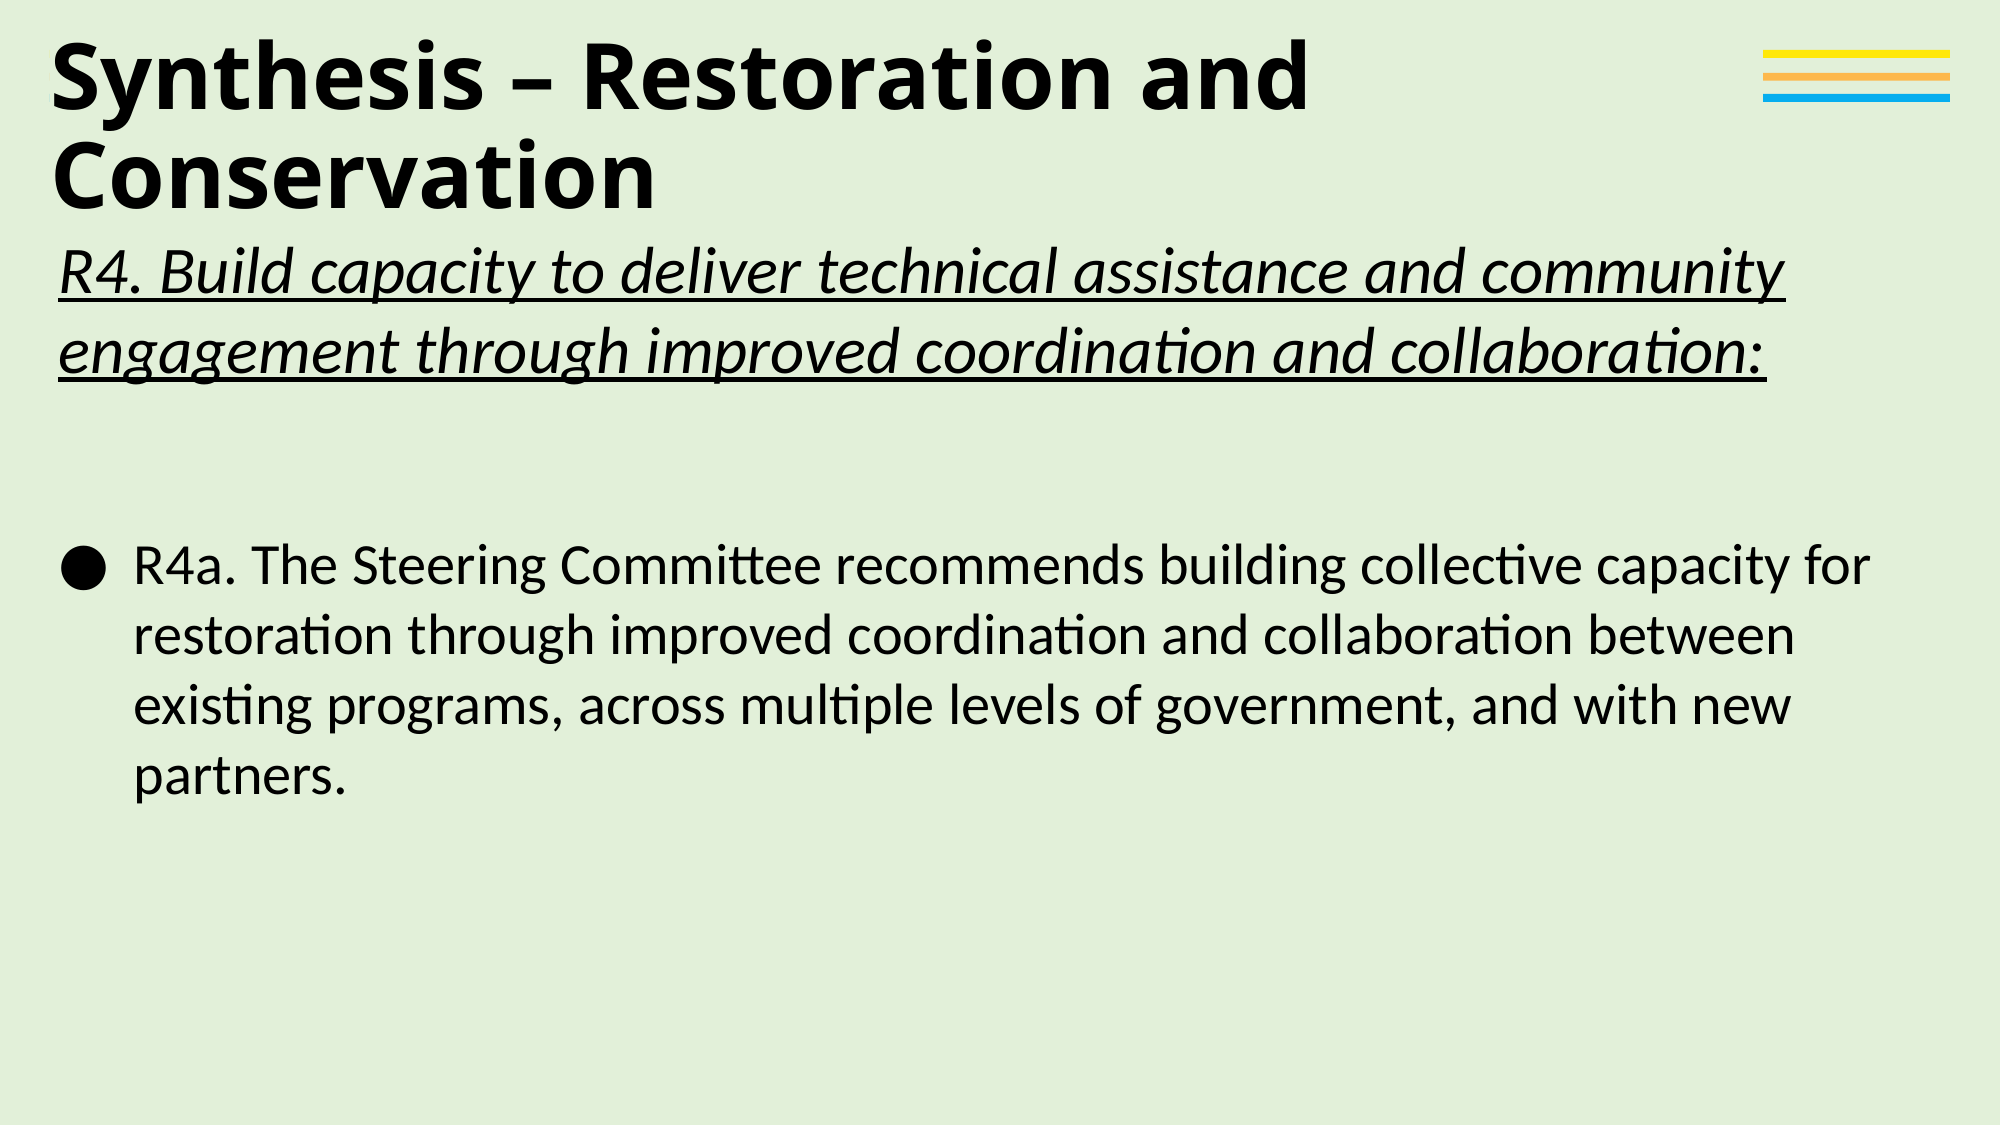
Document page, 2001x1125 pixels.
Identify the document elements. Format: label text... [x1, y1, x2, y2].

list R4. Build capacity to deliver technical assistance and community engagement through improved coordination and collaboration: R4a. The Steering Committee recommends building collective capacity for restoration through improved coordination and collaboration between existing programs, across multiple levels of government, and with new partners. [49, 226, 1950, 1074]
title Synthesis – Restoration and Conservation [49, 29, 1763, 226]
